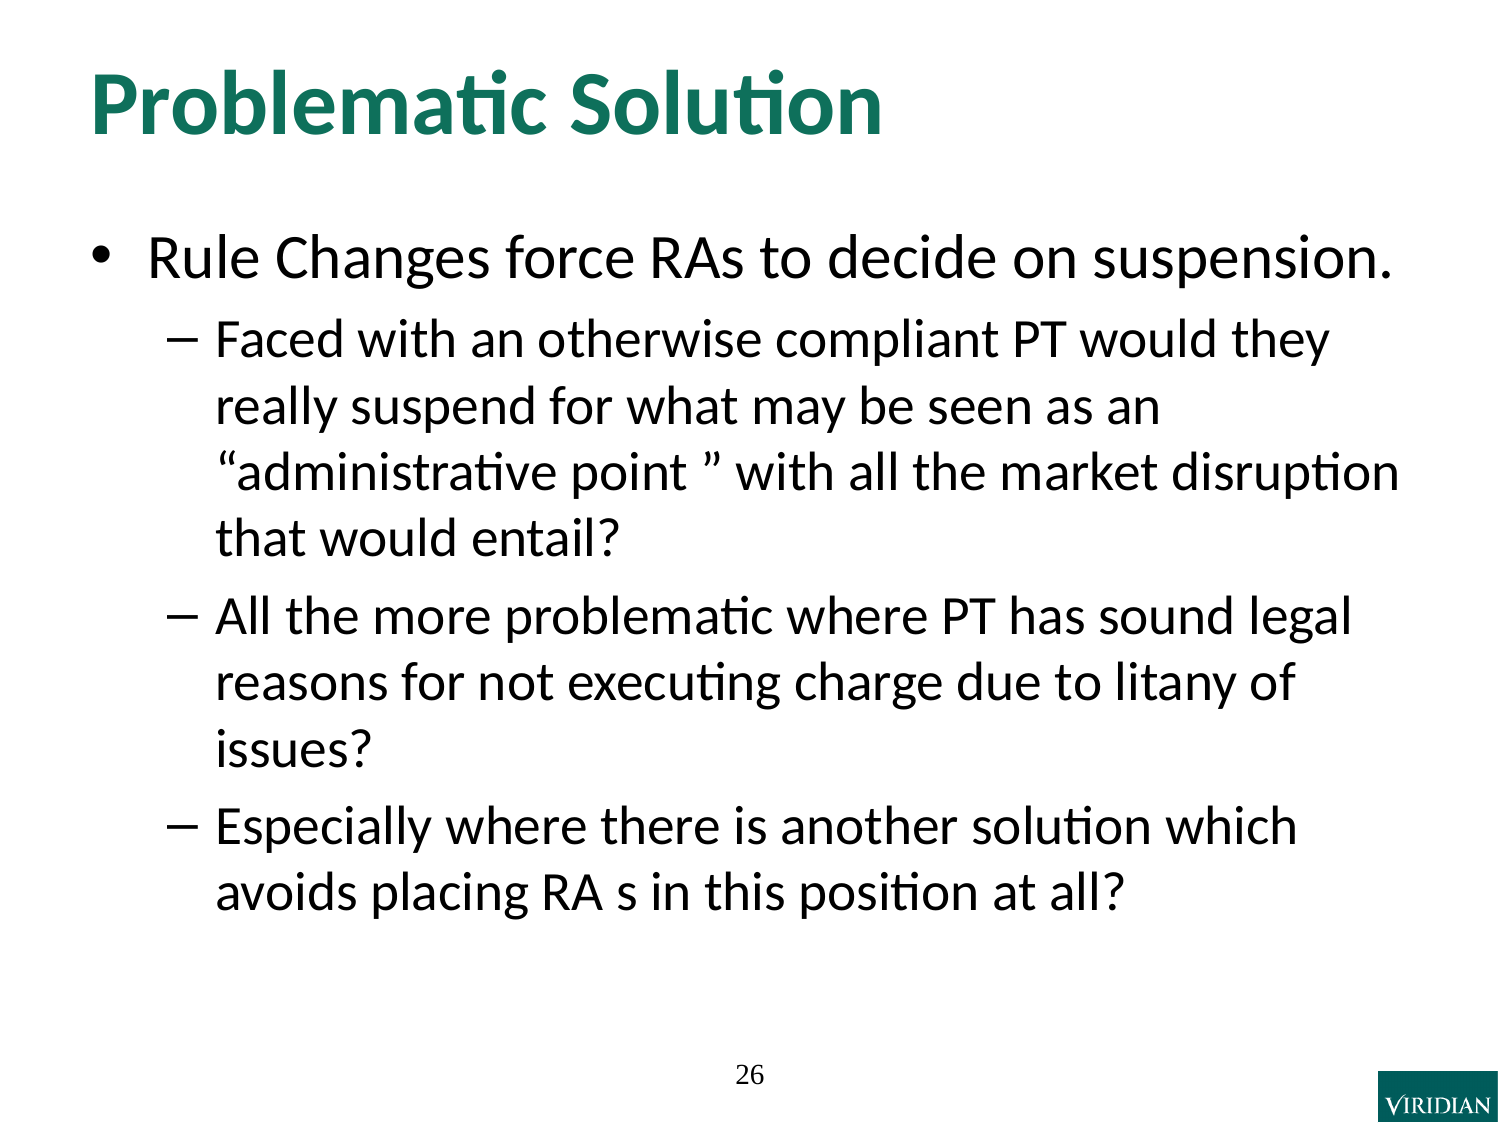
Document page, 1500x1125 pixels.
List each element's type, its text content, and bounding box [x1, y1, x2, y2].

footer 26 [512, 1042, 988, 1103]
title Problematic Solution [75, 4, 1425, 192]
list Rule Changes force RAs to decide on suspension. Faced with an otherwise compliant PT would they really suspend for what may be seen as an “administrative point ” with all the market disruption that would entail? All the more problematic where PT has sound legal reasons for not executing charge due to litany of issues? Especially where there is another solution which avoids placing RA s in this position at all? [75, 208, 1425, 951]
picture [1375, 1068, 1500, 1125]
